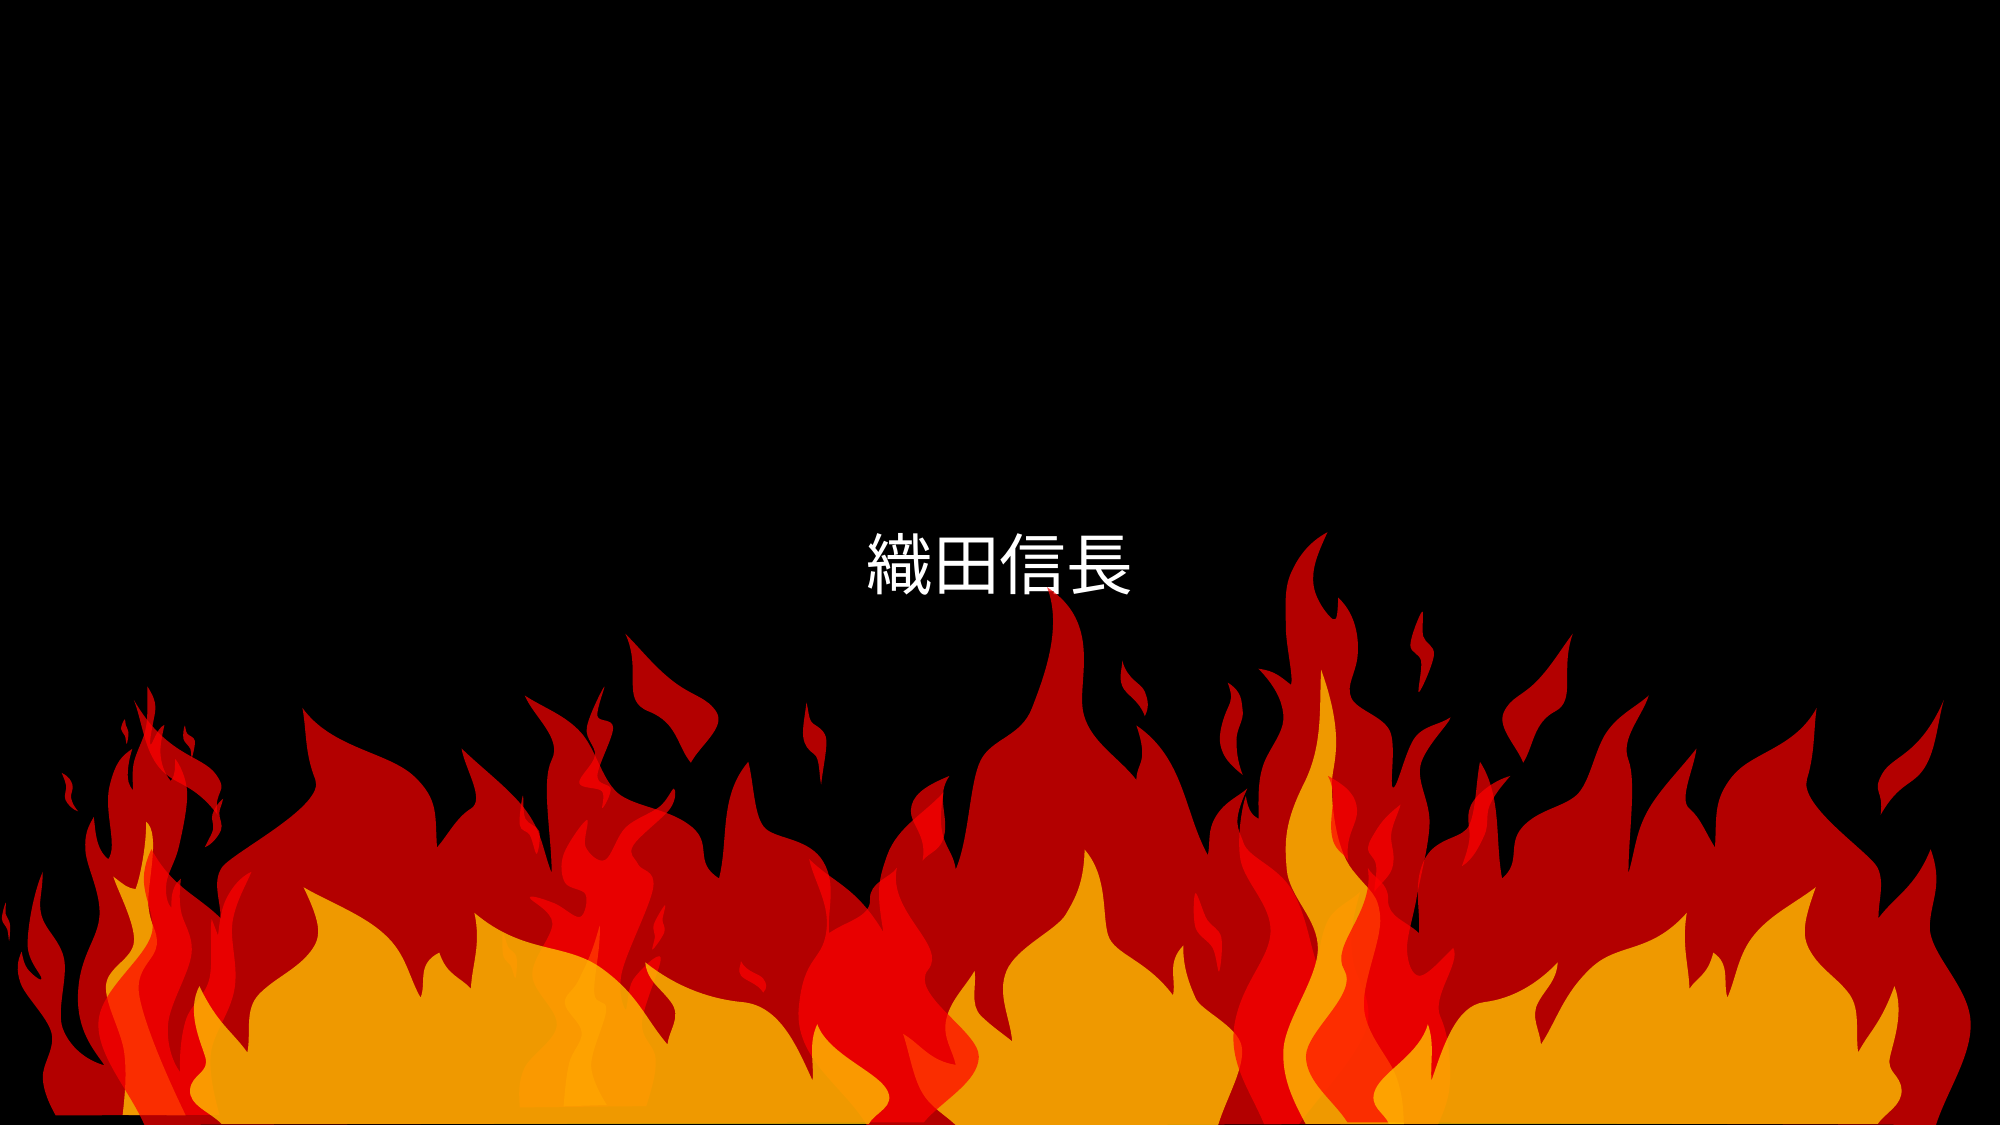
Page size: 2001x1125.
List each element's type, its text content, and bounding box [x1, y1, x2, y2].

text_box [1, 686, 93, 1116]
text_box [739, 586, 1188, 1125]
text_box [98, 633, 980, 1125]
text_box 1534年 尾張に生まれる 1560年 桶狭間の戦い 1565年 尾張統一 1567年 稲葉山城の戦い 1568年 上洛 1571年 比叡山焼き討ち 1575年 長篠の戦い 1580年 石山合戦 1582年 甲州征伐 1582年 本能寺の変 織田信長 [600, 0, 1400, 611]
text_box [1305, 633, 1971, 1125]
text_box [1193, 531, 1511, 1125]
